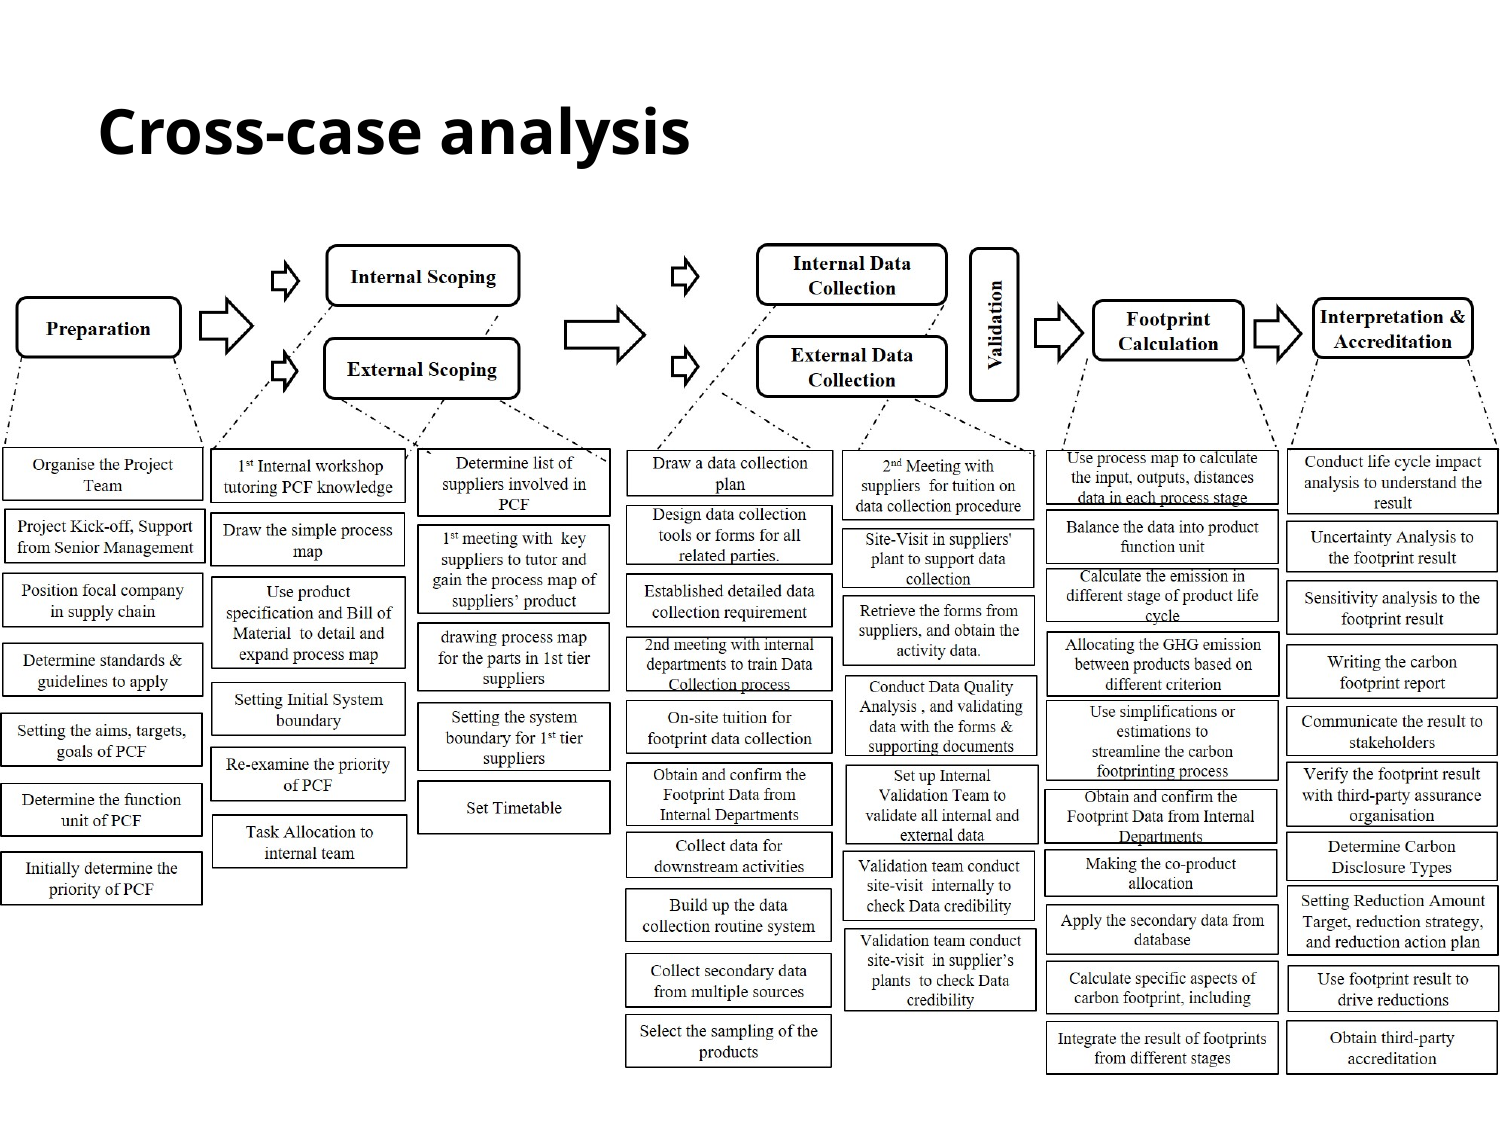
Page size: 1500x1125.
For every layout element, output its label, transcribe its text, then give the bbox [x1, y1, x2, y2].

picture [0, 243, 1500, 1079]
title Cross-case analysis [82, 25, 1377, 243]
